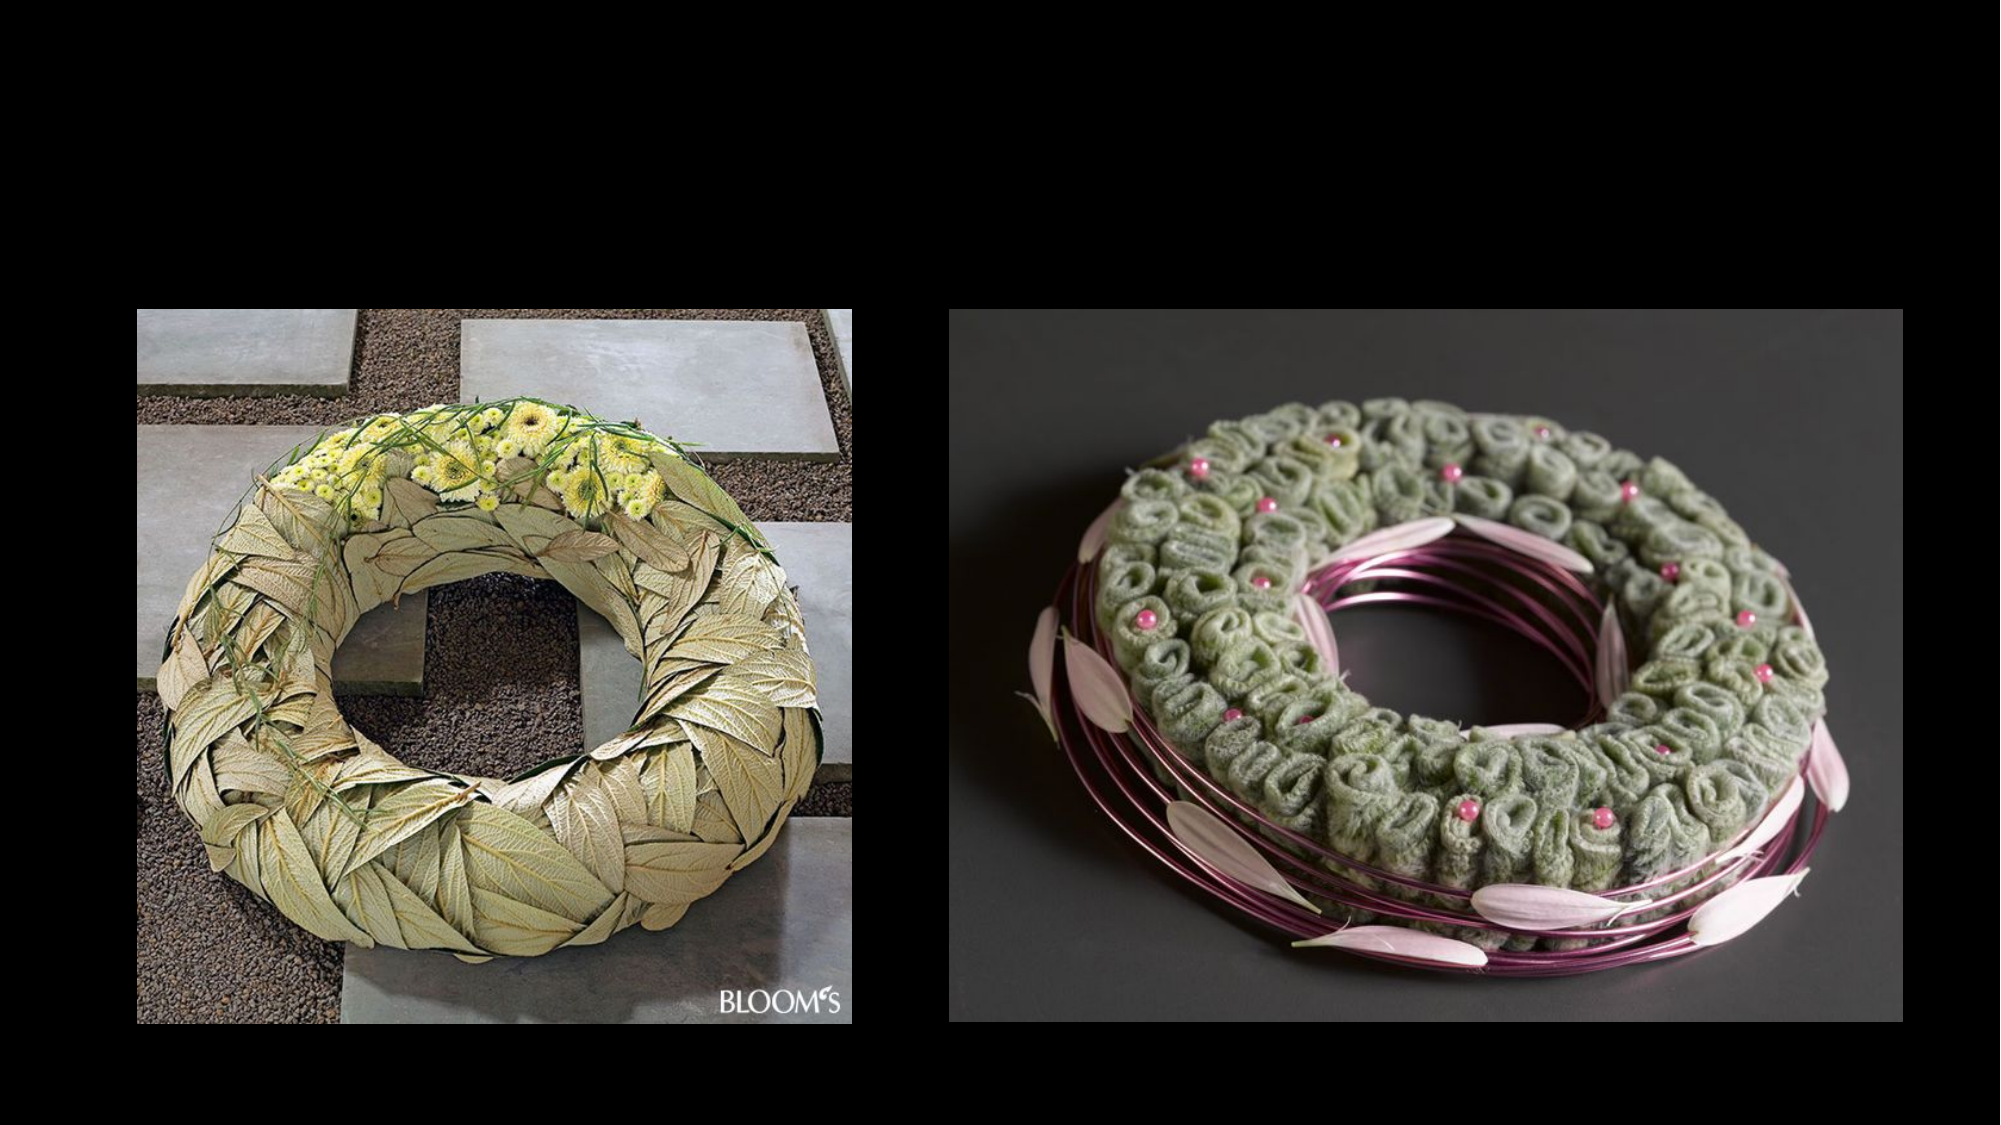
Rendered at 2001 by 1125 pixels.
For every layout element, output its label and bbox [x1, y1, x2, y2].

picture [949, 309, 1903, 1022]
list [137, 309, 852, 1024]
